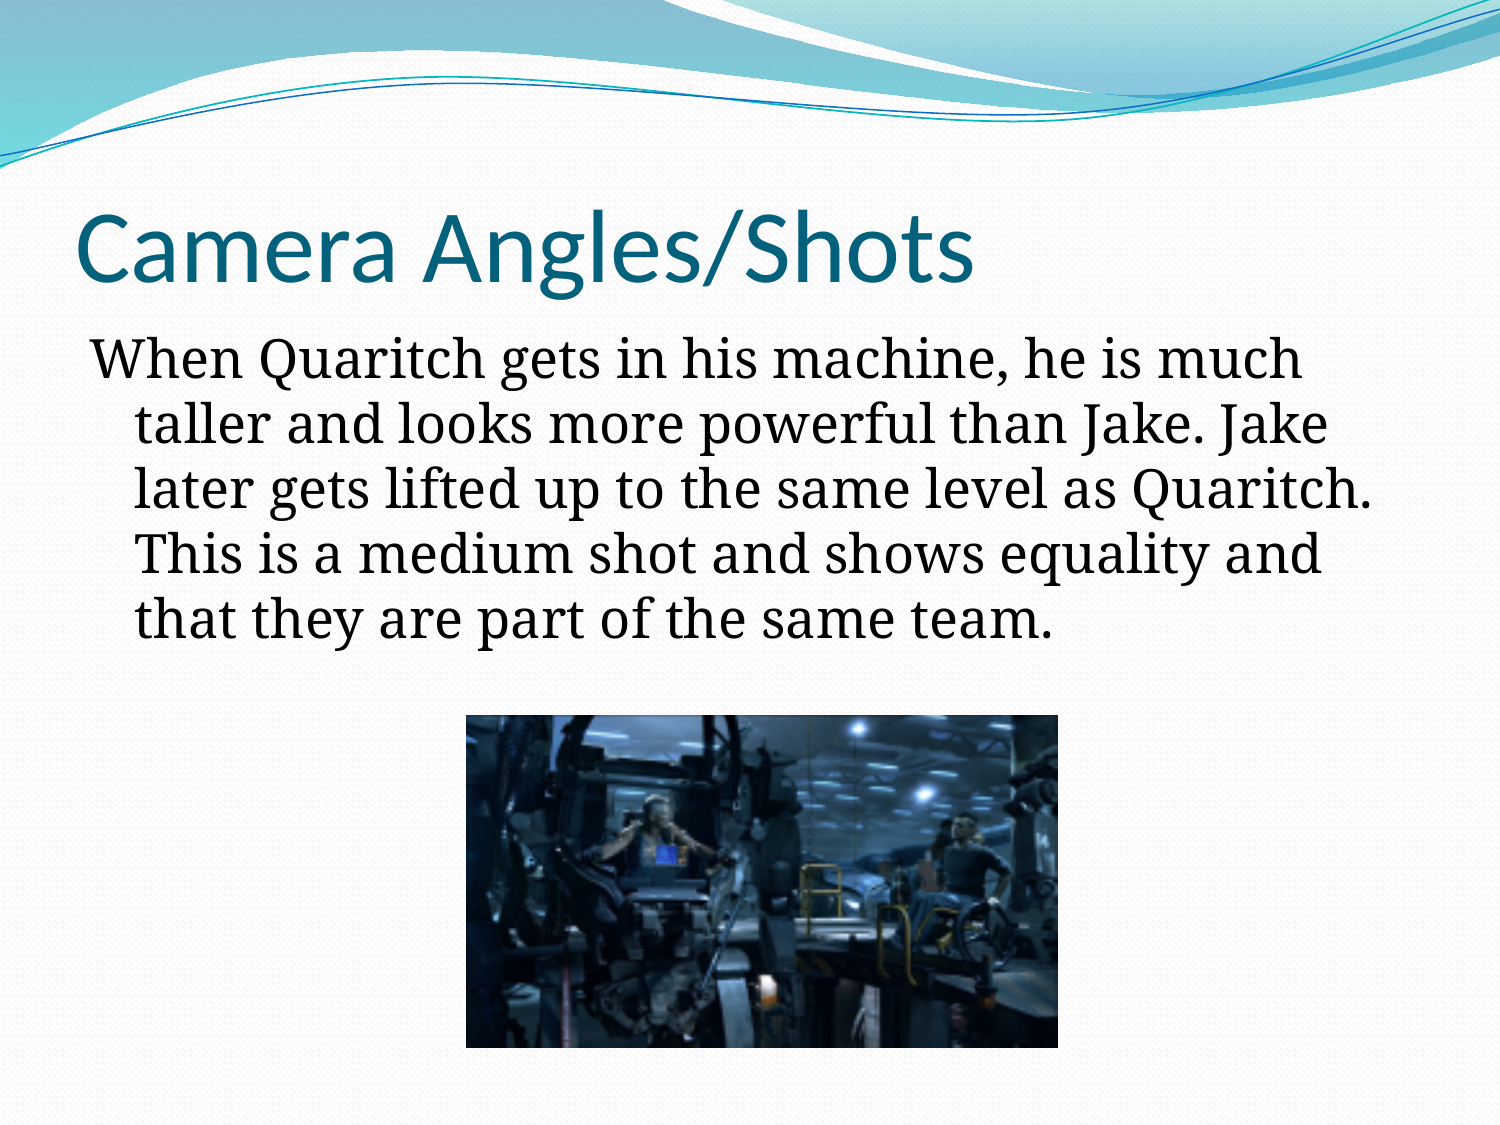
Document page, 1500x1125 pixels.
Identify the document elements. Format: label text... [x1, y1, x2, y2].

list When Quaritch gets in his machine, he is much taller and looks more powerful than Jake. Jake later gets lifted up to the same level as Quaritch. This is a medium shot and shows equality and that they are part of the same team. [75, 317, 1425, 1038]
picture [466, 715, 1058, 1048]
title Camera Angles/Shots [75, 115, 1425, 303]
